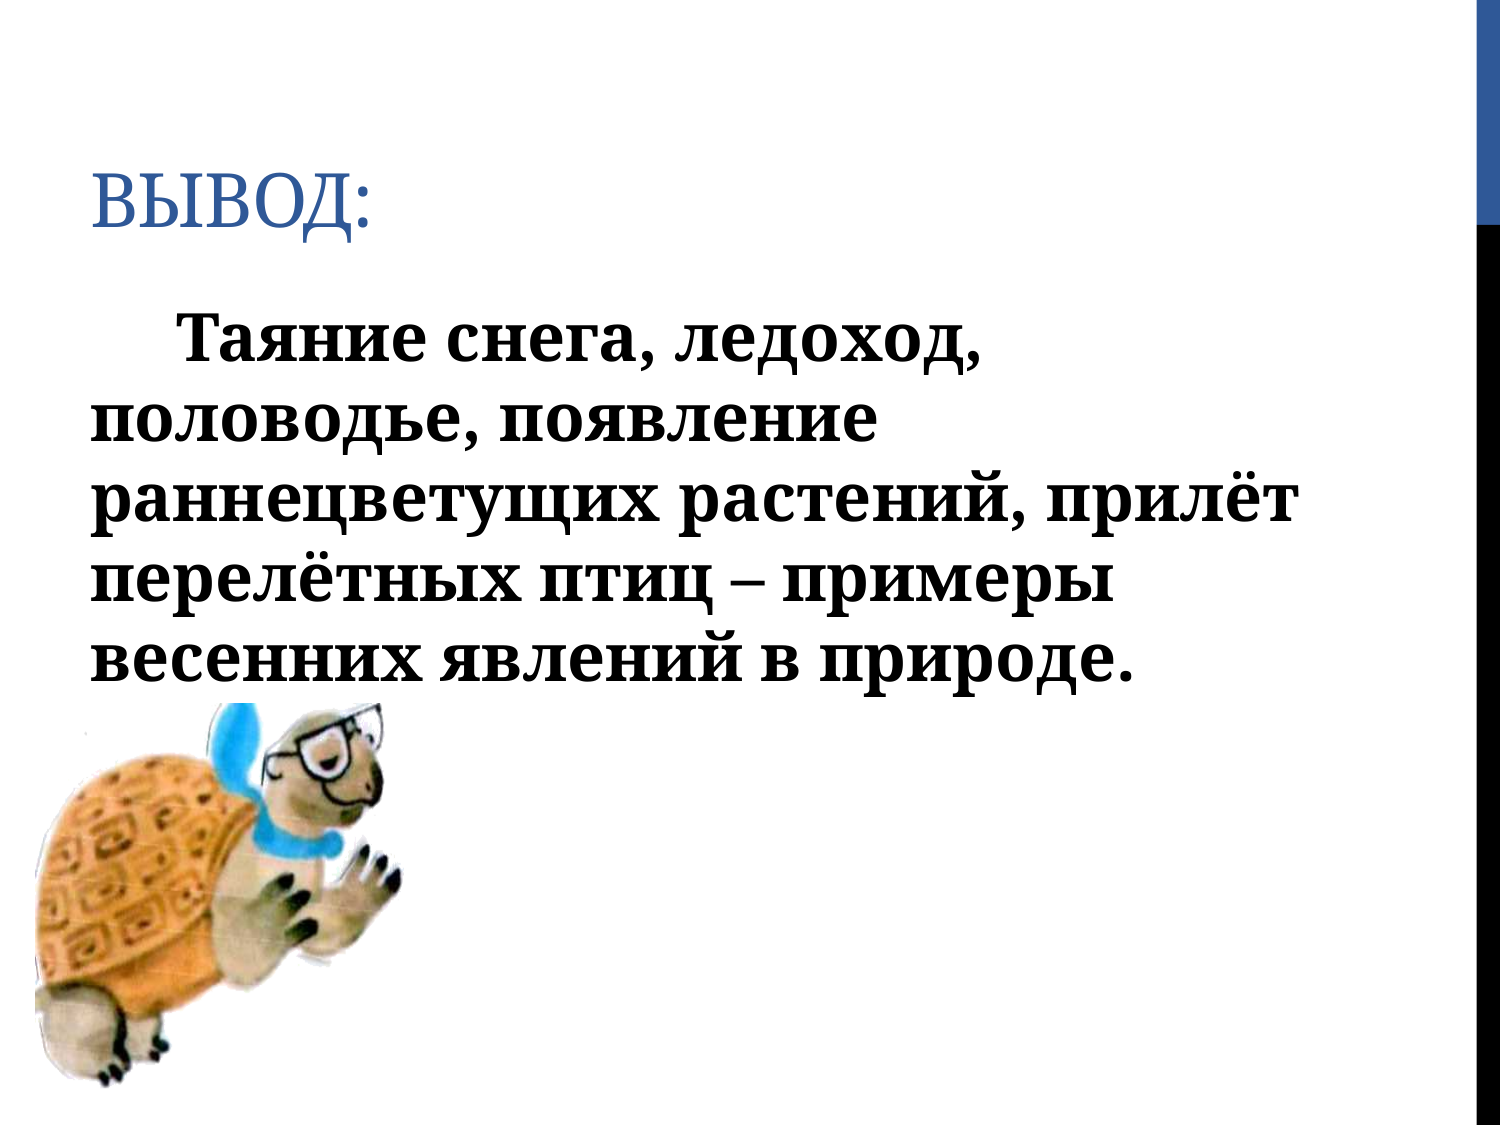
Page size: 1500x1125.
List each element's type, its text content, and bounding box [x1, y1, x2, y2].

picture [34, 702, 411, 1099]
list Таяние снега, ледоход, половодье, появление раннецветущих растений, прилёт перелётных птиц – примеры весенних явлений в природе. [74, 287, 1326, 1006]
title Вывод: [75, 24, 1025, 250]
